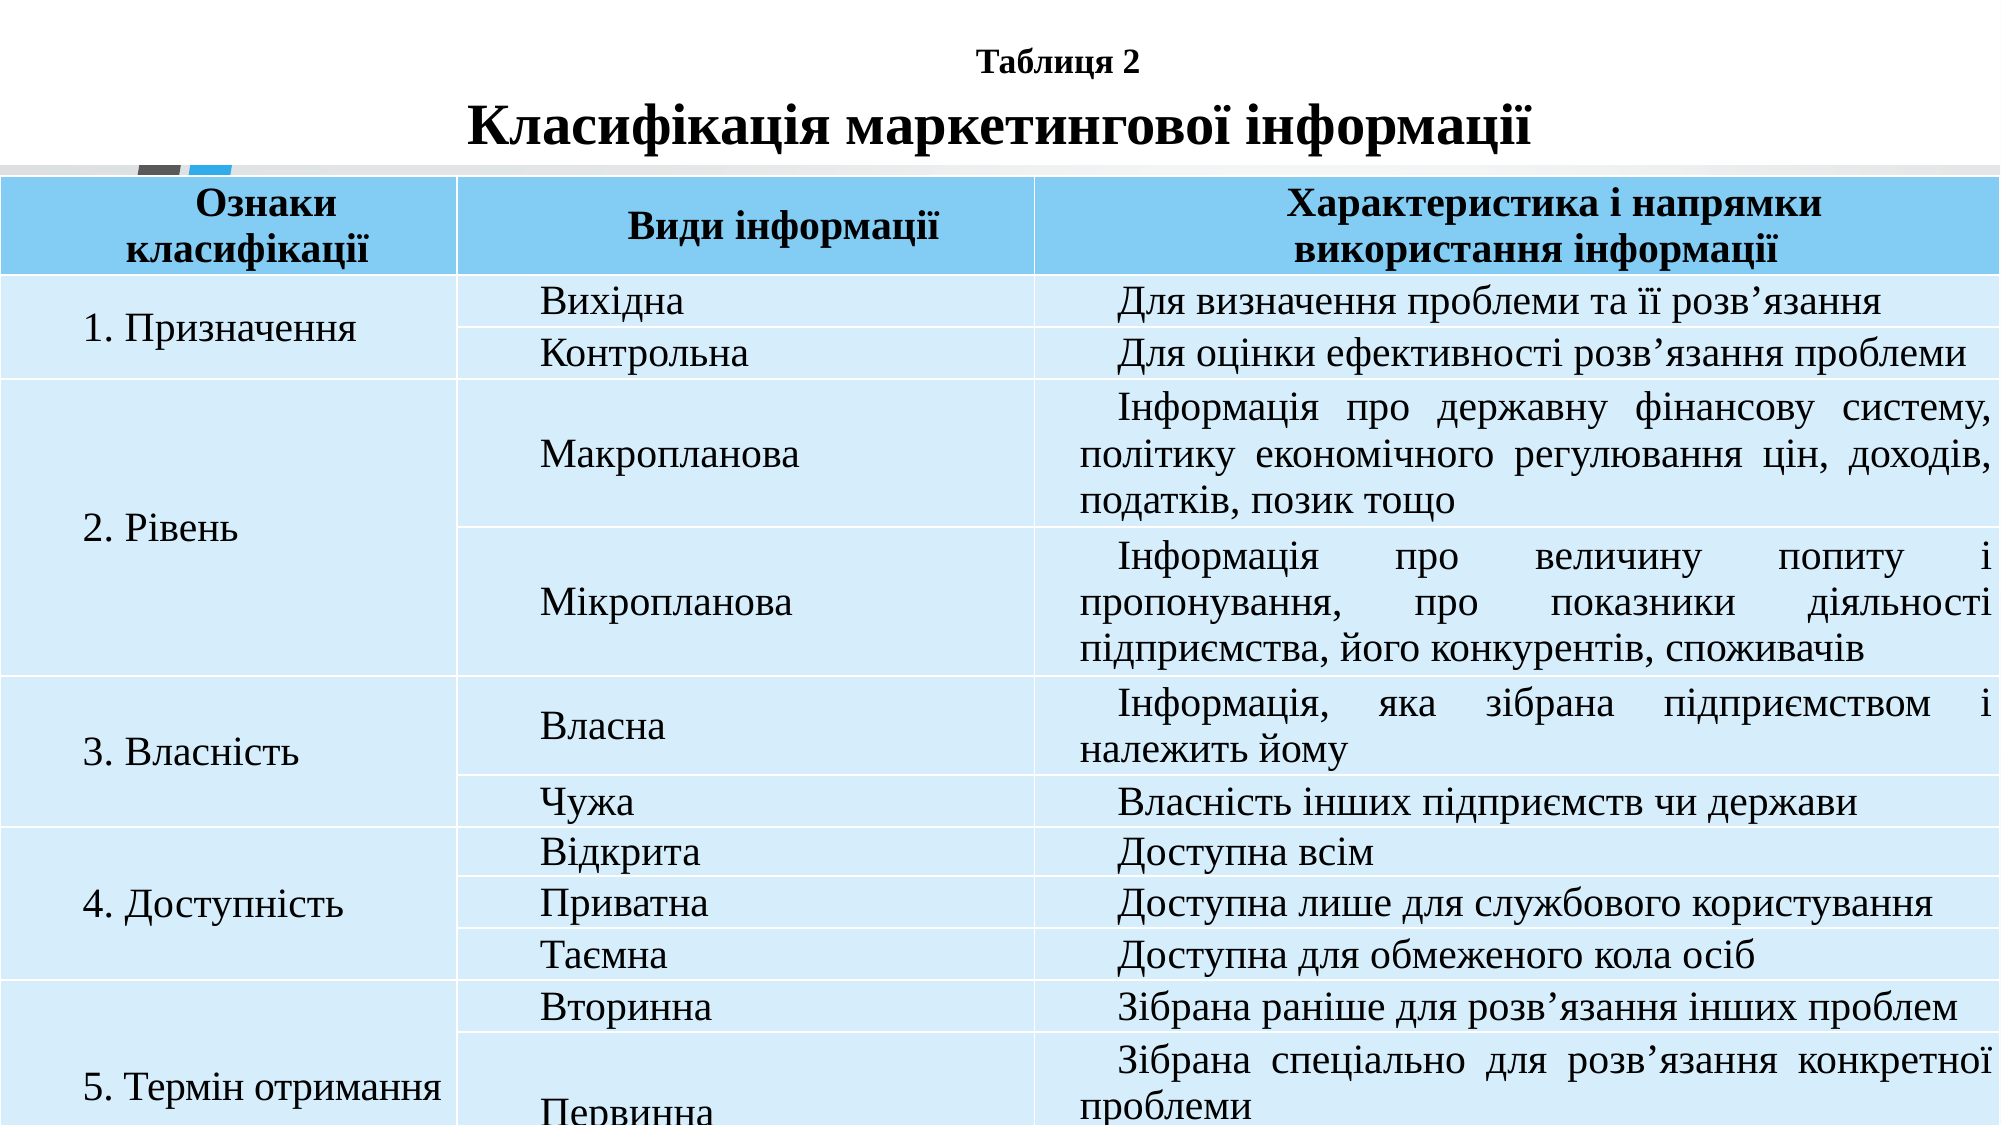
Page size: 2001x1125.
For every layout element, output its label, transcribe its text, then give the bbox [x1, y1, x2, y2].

table_cell Власність інших підприємств чи держави [1035, 776, 1999, 826]
table_cell 5. Термін отримання [1, 981, 456, 1125]
table_cell Макропланова [458, 380, 1034, 526]
table_cell Первинна [458, 1033, 1034, 1125]
table_cell Відкрита [458, 828, 1034, 875]
table_cell Таємна [458, 929, 1034, 979]
table_cell Для оцінки ефективності розв’я­зання проблеми [1035, 328, 1999, 378]
table_cell Приватна [458, 877, 1034, 927]
table_cell Доступна всім [1035, 828, 1999, 875]
table_cell Інформація про державну фінансову систему, політику економічного регулювання цін, доходів, податків, позик тощо [1035, 380, 1999, 526]
table_cell Чужа [458, 776, 1034, 826]
table_cell Зібрана спеціально для розв’язан­ня конкретної проблеми [1035, 1033, 1999, 1125]
table_cell Доступна для обмеженого кола осіб [1035, 929, 1999, 979]
table_cell Для визначення проблеми та її розв’язання [1035, 276, 1999, 326]
table_cell 4. Доступність [1, 828, 456, 979]
table_cell Доступна лише для службового користування [1035, 877, 1999, 927]
table_cell 3. Власність [1, 677, 456, 826]
table_cell Інформація про величину попиту і пропонування, про показники діяльності підприємства, його конкурентів, споживачів [1035, 528, 1999, 675]
table_cell Вторинна [458, 981, 1034, 1031]
table_cell Мікропланова [458, 528, 1034, 675]
table_cell Інформація, яка зібрана підприємством і належить йому [1035, 677, 1999, 774]
table_cell 1. Призначення [1, 276, 456, 378]
table_cell Вихідна [458, 276, 1034, 326]
table_cell Власна [458, 677, 1034, 774]
table_cell 2. Рівень [1, 380, 456, 675]
table_header Характеристика і напрямки використання інформації [1035, 177, 1999, 274]
table_header Види інформації [458, 177, 1034, 274]
title Таблиця 2 Класифікація маркетингової інформації [0, 0, 2000, 165]
table_cell Зібрана раніше для розв’язання інших проблем [1035, 981, 1999, 1031]
table_cell Контрольна [458, 328, 1034, 378]
table_header Ознаки класифікації [1, 177, 456, 274]
